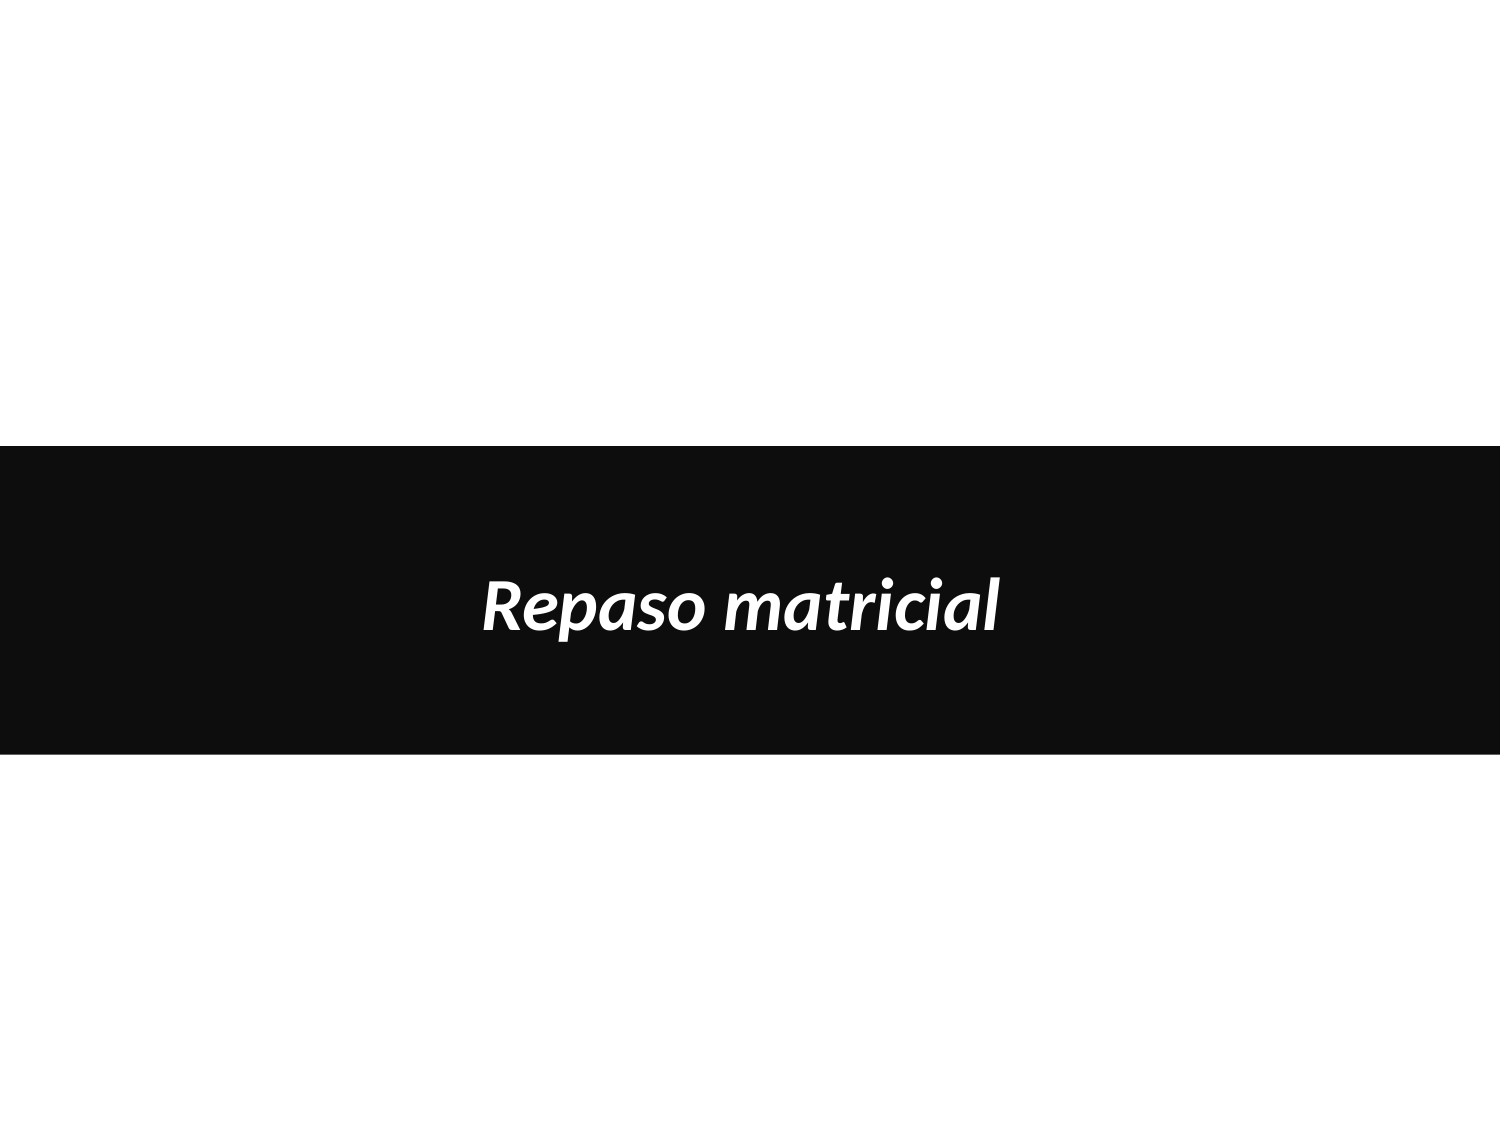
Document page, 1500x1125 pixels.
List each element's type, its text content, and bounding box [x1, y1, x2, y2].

text_box Repaso matricial [0, 445, 1500, 756]
